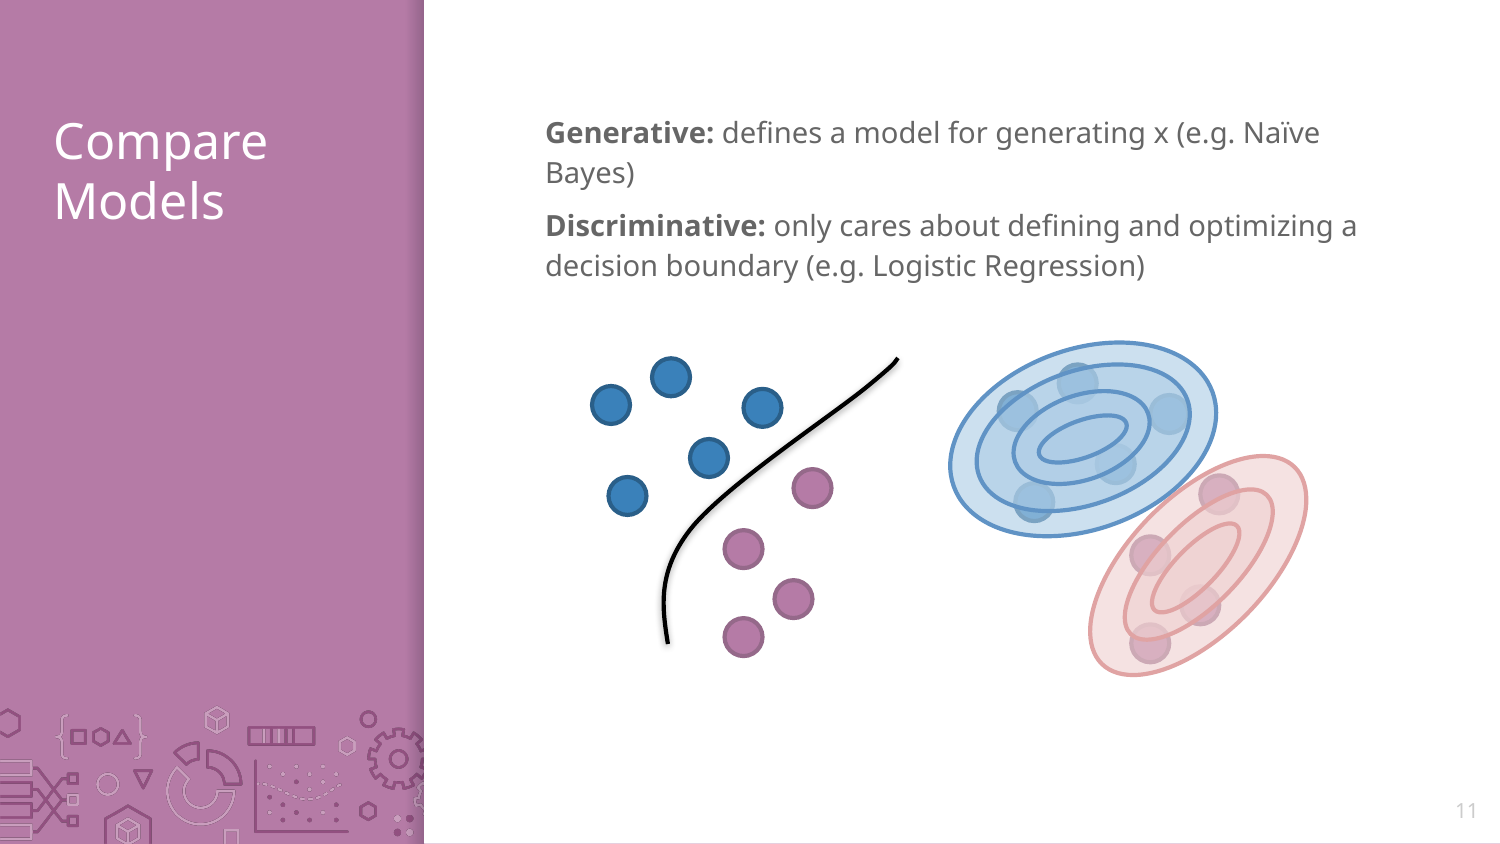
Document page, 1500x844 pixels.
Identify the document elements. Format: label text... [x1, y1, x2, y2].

list Generative: defines a model for generating x (e.g. Naïve Bayes) Discriminative: only cares about defining and optimizing a decision boundary (e.g. Logistic Regression) [506, 94, 1425, 748]
picture [0, 701, 424, 844]
title Compare Models [38, 94, 375, 748]
slide_number 11 [1403, 779, 1494, 844]
